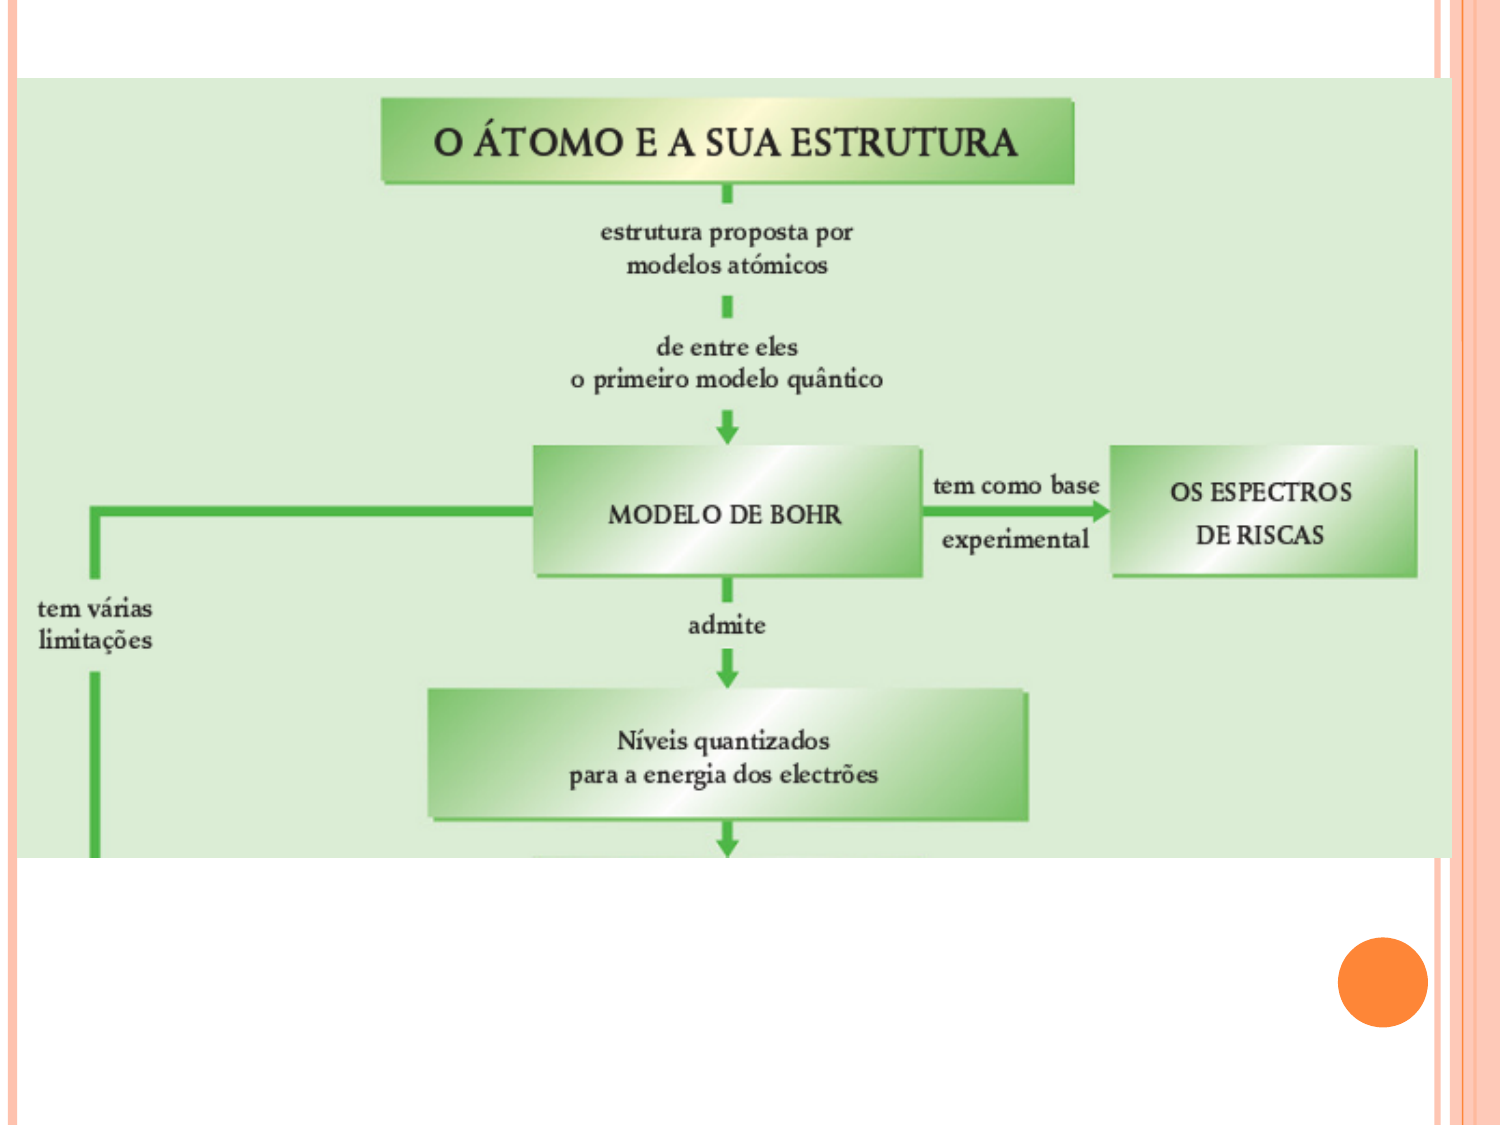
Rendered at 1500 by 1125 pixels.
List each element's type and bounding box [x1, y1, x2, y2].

picture [17, 77, 1453, 858]
list [75, 858, 1424, 984]
